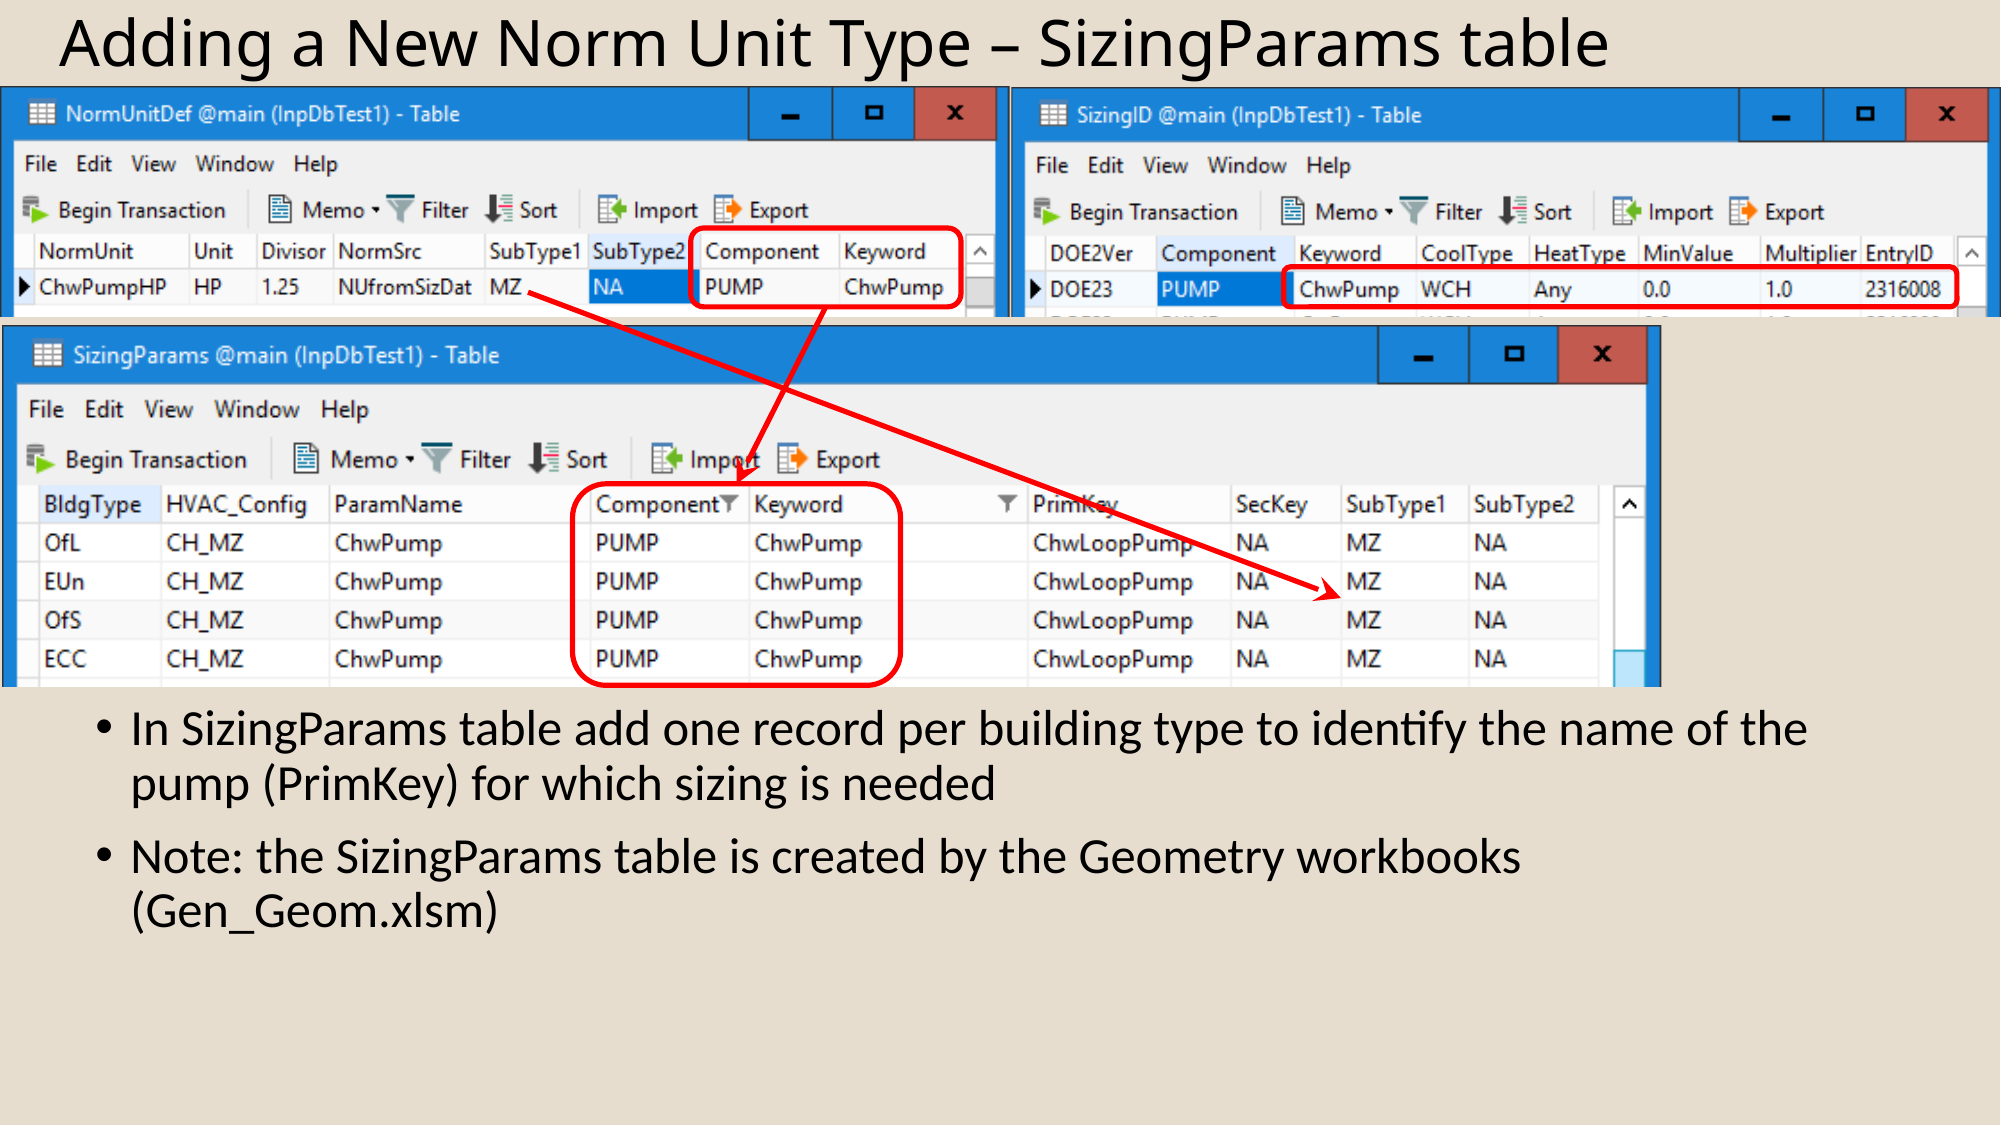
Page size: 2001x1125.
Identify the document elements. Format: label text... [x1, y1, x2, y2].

list In SizingParams table add one record per building type to identify the name of the pump (PrimKey) for which sizing is needed Note: the SizingParams table is created by the Geometry workbooks (Gen_Geom.xlsm) [80, 694, 1881, 949]
picture [1, 325, 1662, 688]
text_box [528, 292, 1341, 599]
picture [1011, 87, 2001, 317]
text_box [736, 306, 826, 484]
title Adding a New Norm Unit Type – SizingParams table [44, 2, 1823, 88]
picture [0, 86, 1010, 317]
